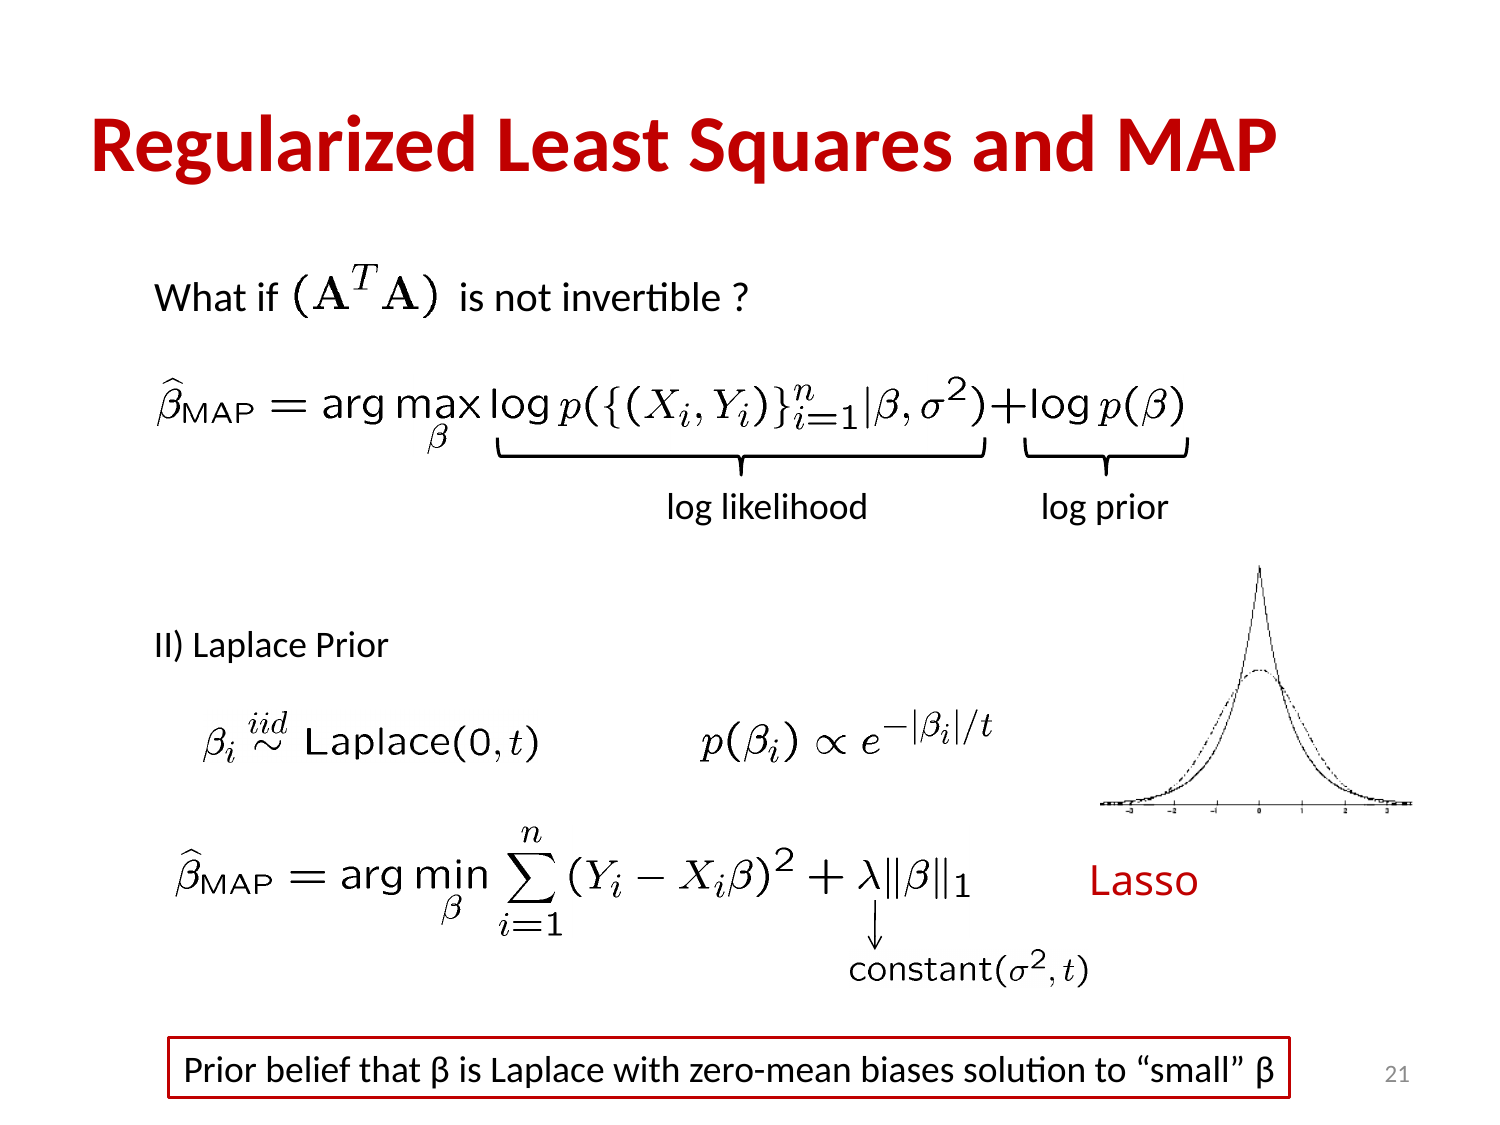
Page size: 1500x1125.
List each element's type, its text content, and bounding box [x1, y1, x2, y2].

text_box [175, 825, 1214, 989]
picture [157, 374, 1184, 456]
text_box [739, 464, 743, 474]
text_box [1104, 464, 1108, 476]
title Regularized Least Squares and MAP [75, 45, 1425, 233]
picture [291, 262, 438, 319]
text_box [137, 549, 1413, 816]
slide_number 21 [1074, 1042, 1425, 1103]
text_box Prior belief that β is Laplace with zero-mean biases solution to “small” β [168, 1037, 1290, 1098]
text_box log prior [1026, 474, 1185, 535]
text_box log likelihood [651, 474, 884, 535]
text_box What if is not invertible ? [139, 262, 776, 328]
